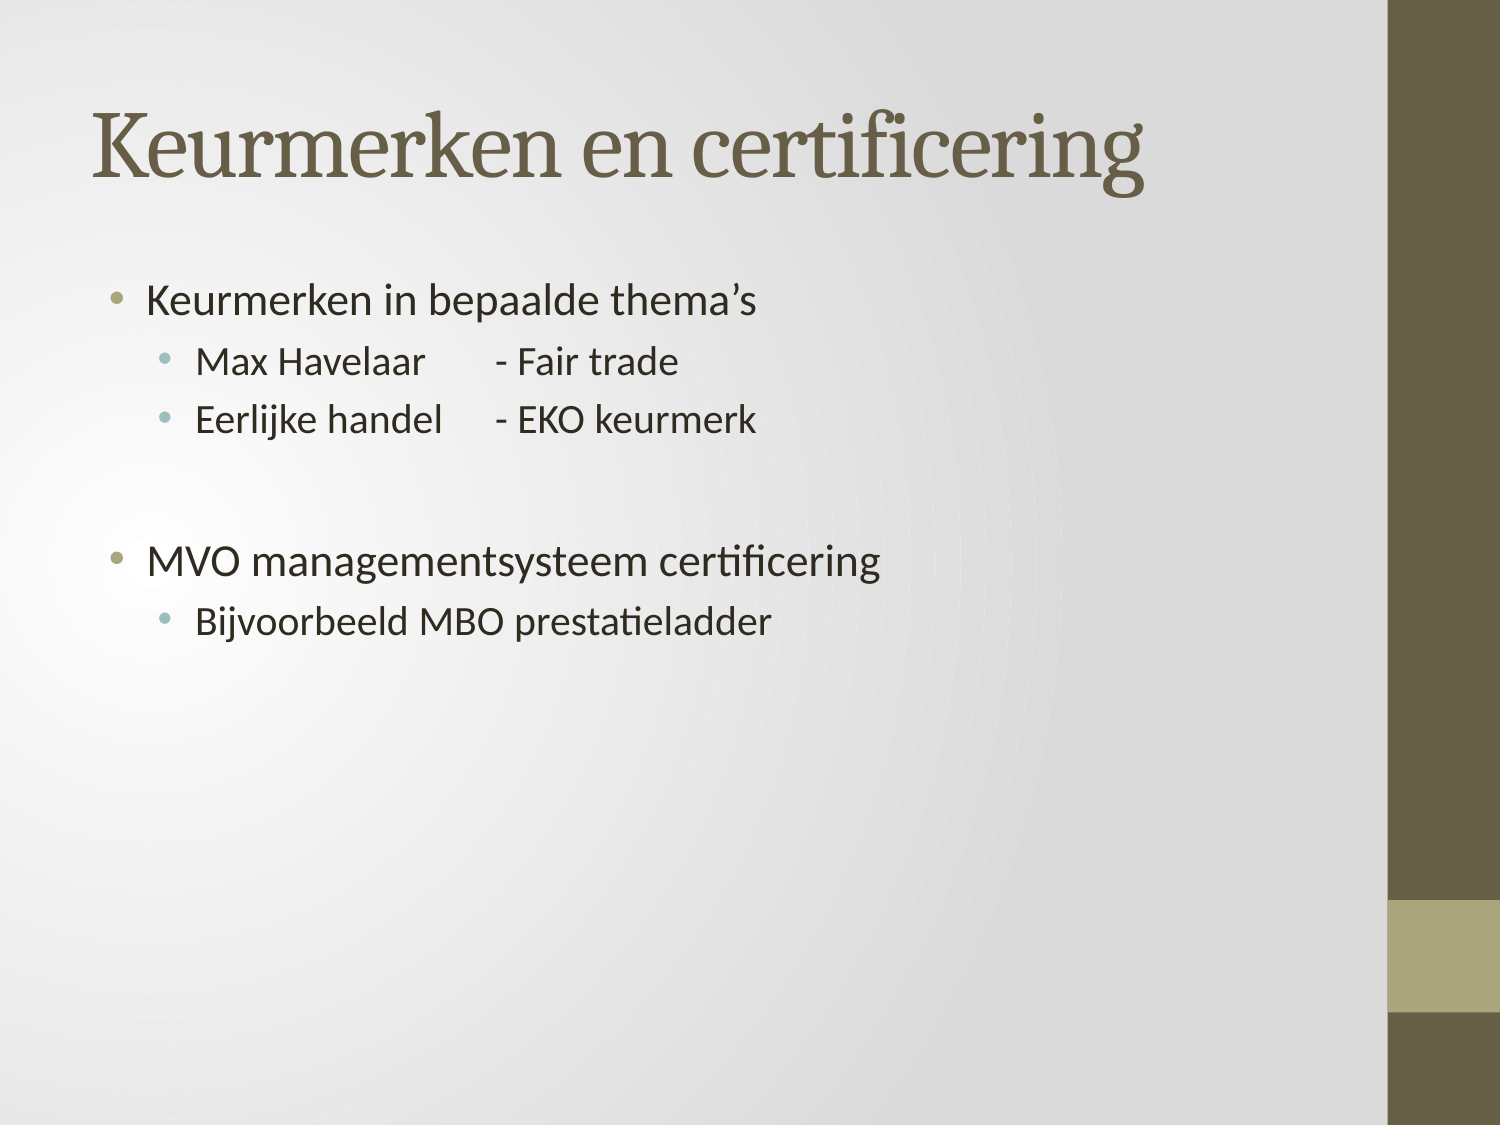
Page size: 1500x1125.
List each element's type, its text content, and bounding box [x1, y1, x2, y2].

title Keurmerken en certificering [75, 45, 1325, 233]
list Keurmerken in bepaalde thema’s Max Havelaar - Fair trade Eerlijke handel - EKO keurmerk MVO managementsysteem certificering Bijvoorbeeld MBO prestatieladder [75, 262, 1325, 1050]
